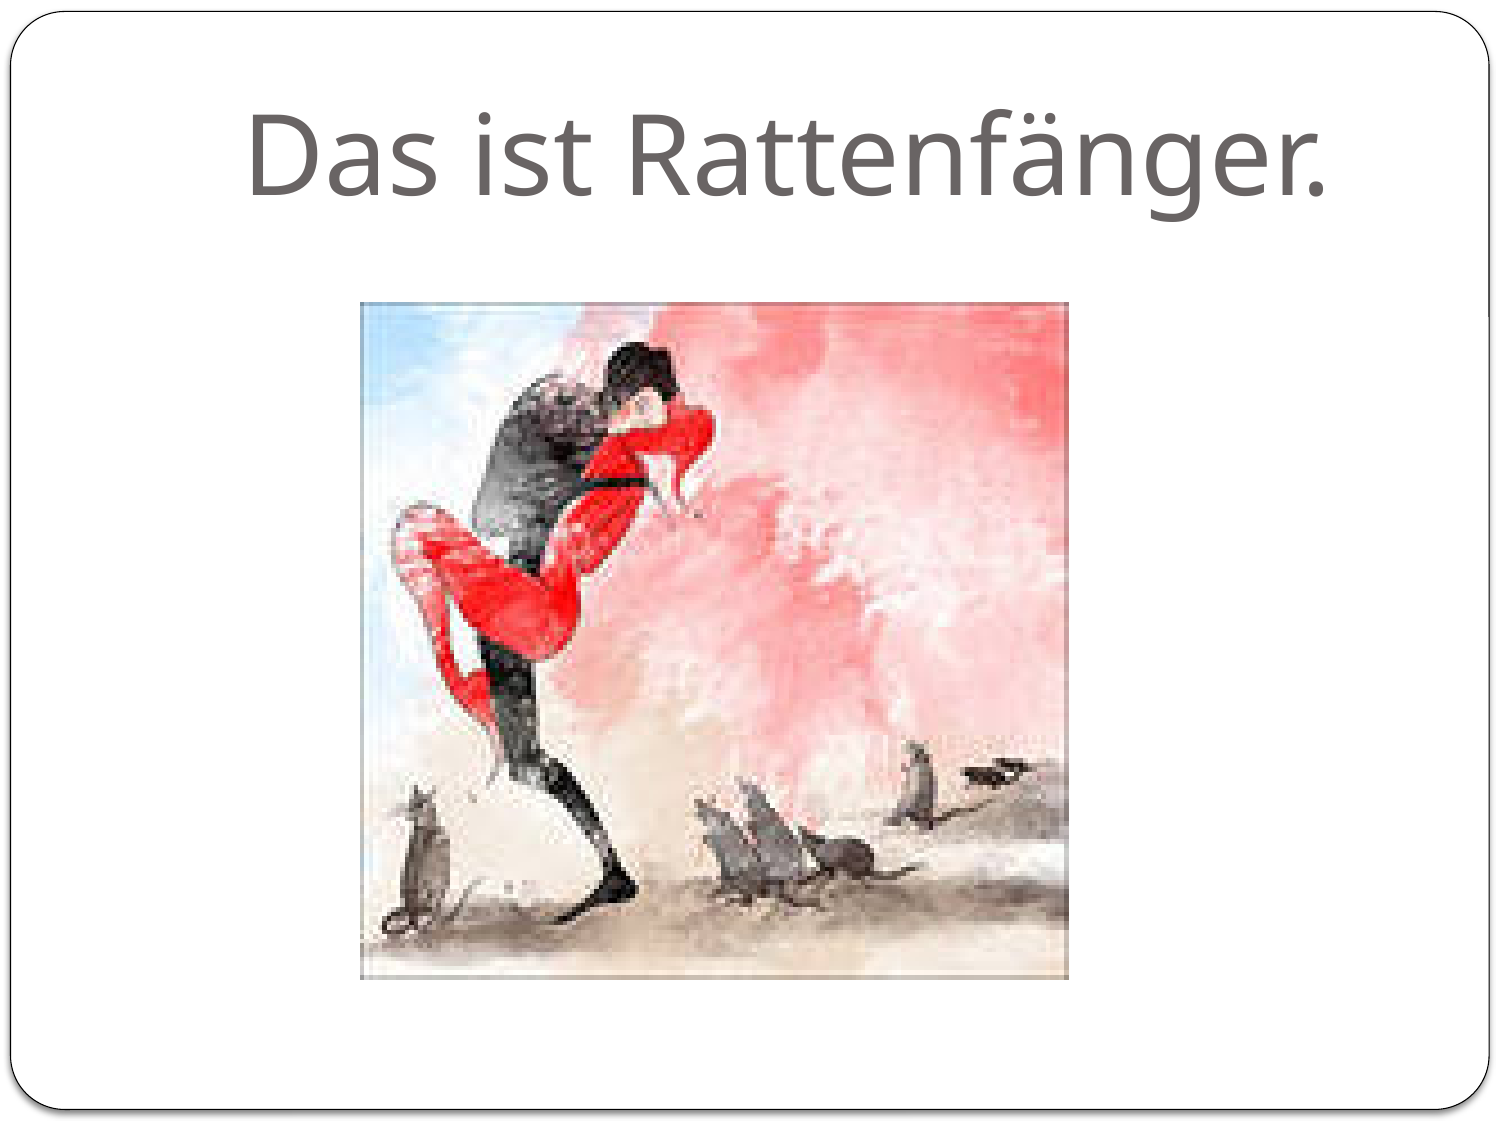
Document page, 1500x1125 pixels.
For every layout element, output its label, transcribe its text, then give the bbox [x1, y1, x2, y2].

title Das ist Rattenfänger. [150, 45, 1425, 233]
picture [359, 302, 1070, 980]
